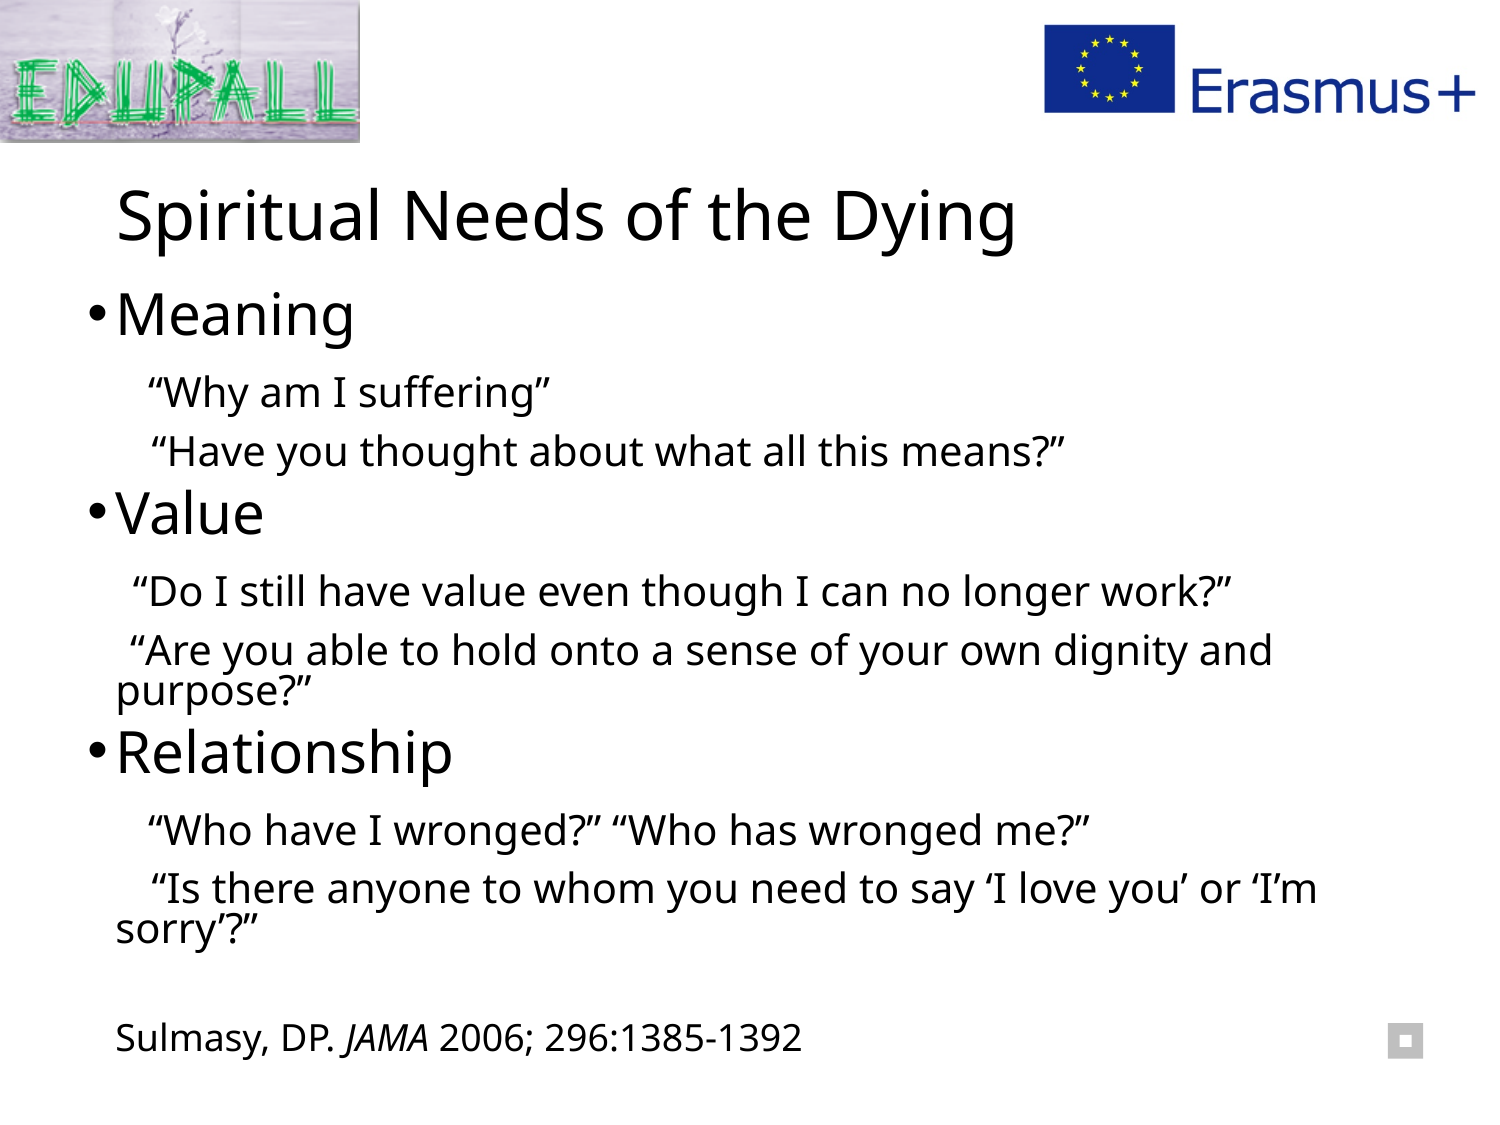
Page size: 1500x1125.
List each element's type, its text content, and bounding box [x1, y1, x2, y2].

title Spiritual Needs of the Dying [101, 148, 1395, 283]
picture [0, 0, 360, 143]
list Meaning “Why am I suffering” “Have you thought about what all this means?” Value “Do I still have value even though I can no longer work?” “Are you able to hold onto a sense of your own dignity and purpose?” Relationship “Who have I wronged?” “Who has wronged me?” “Is there anyone to whom you need to say ‘I love you’ or ‘I’m sorry’?” Sulmasy, DP. JAMA 2006; 296:1385-1392 [72, 283, 1423, 1021]
picture [1019, 0, 1500, 138]
